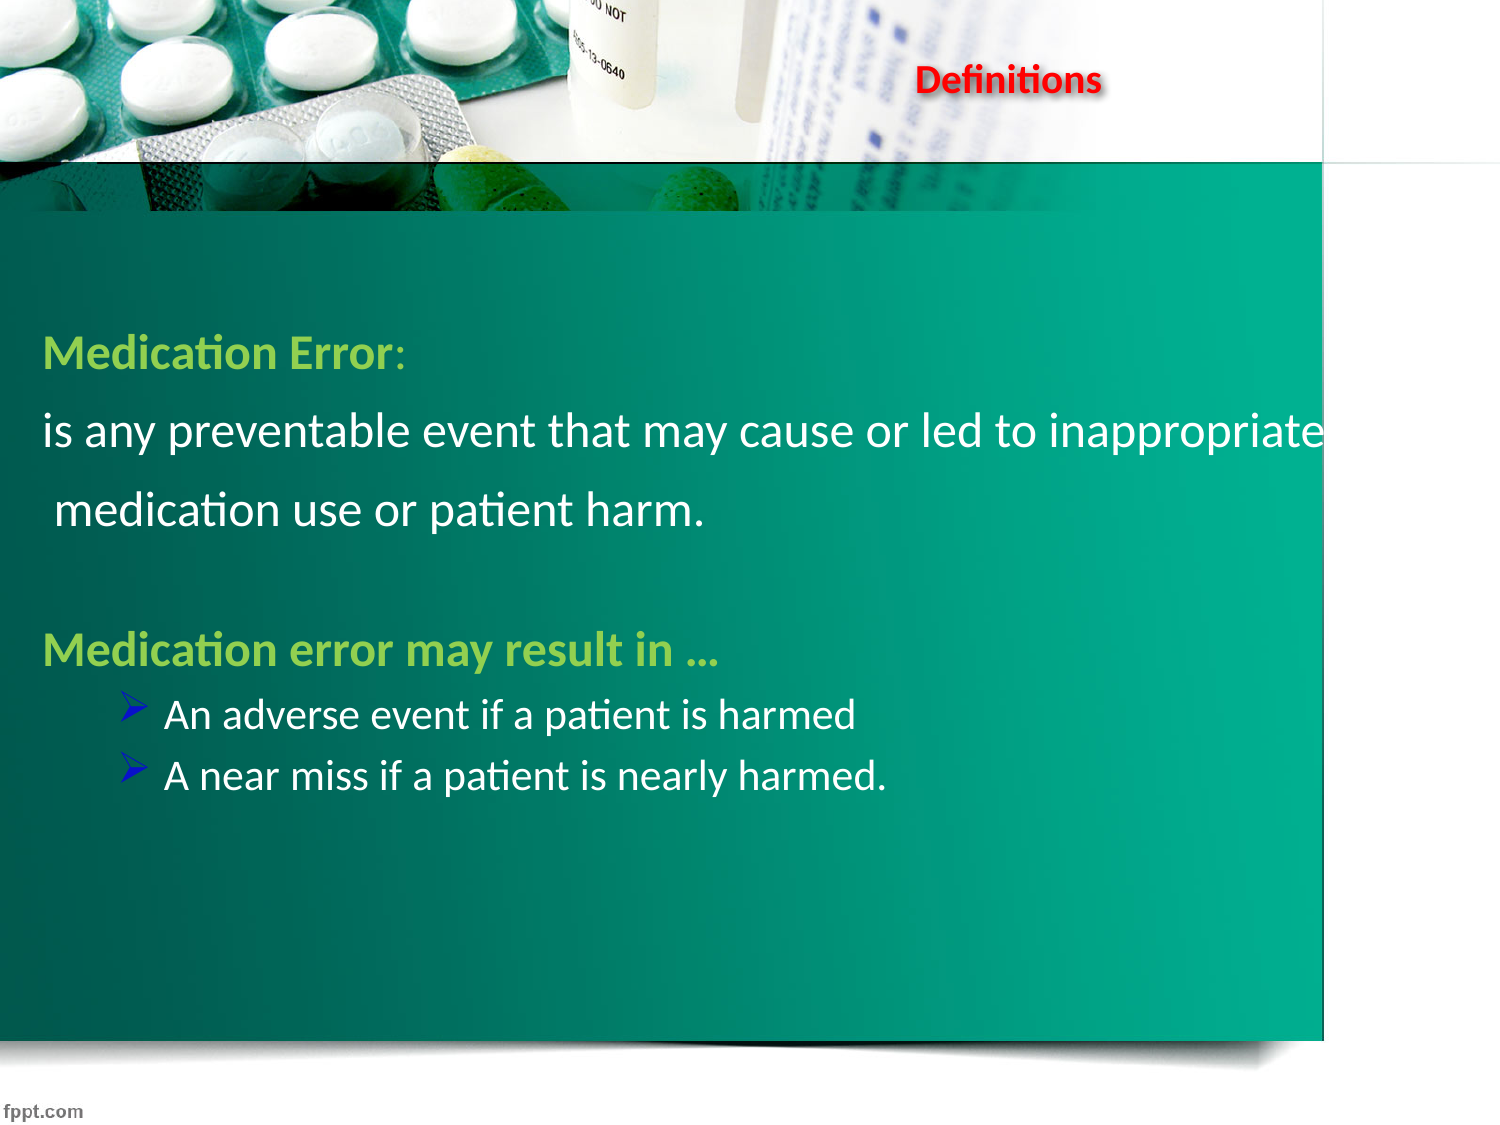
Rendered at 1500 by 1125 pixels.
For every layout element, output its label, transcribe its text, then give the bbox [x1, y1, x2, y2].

picture [0, 0, 1500, 1125]
title Definitions [900, 36, 1251, 112]
list Medication Error: is any preventable event that may cause or led to inappropriate medication use or patient harm. Medication error may result in … An adverse event if a patient is harmed A near miss if a patient is nearly harmed. [27, 311, 1475, 927]
